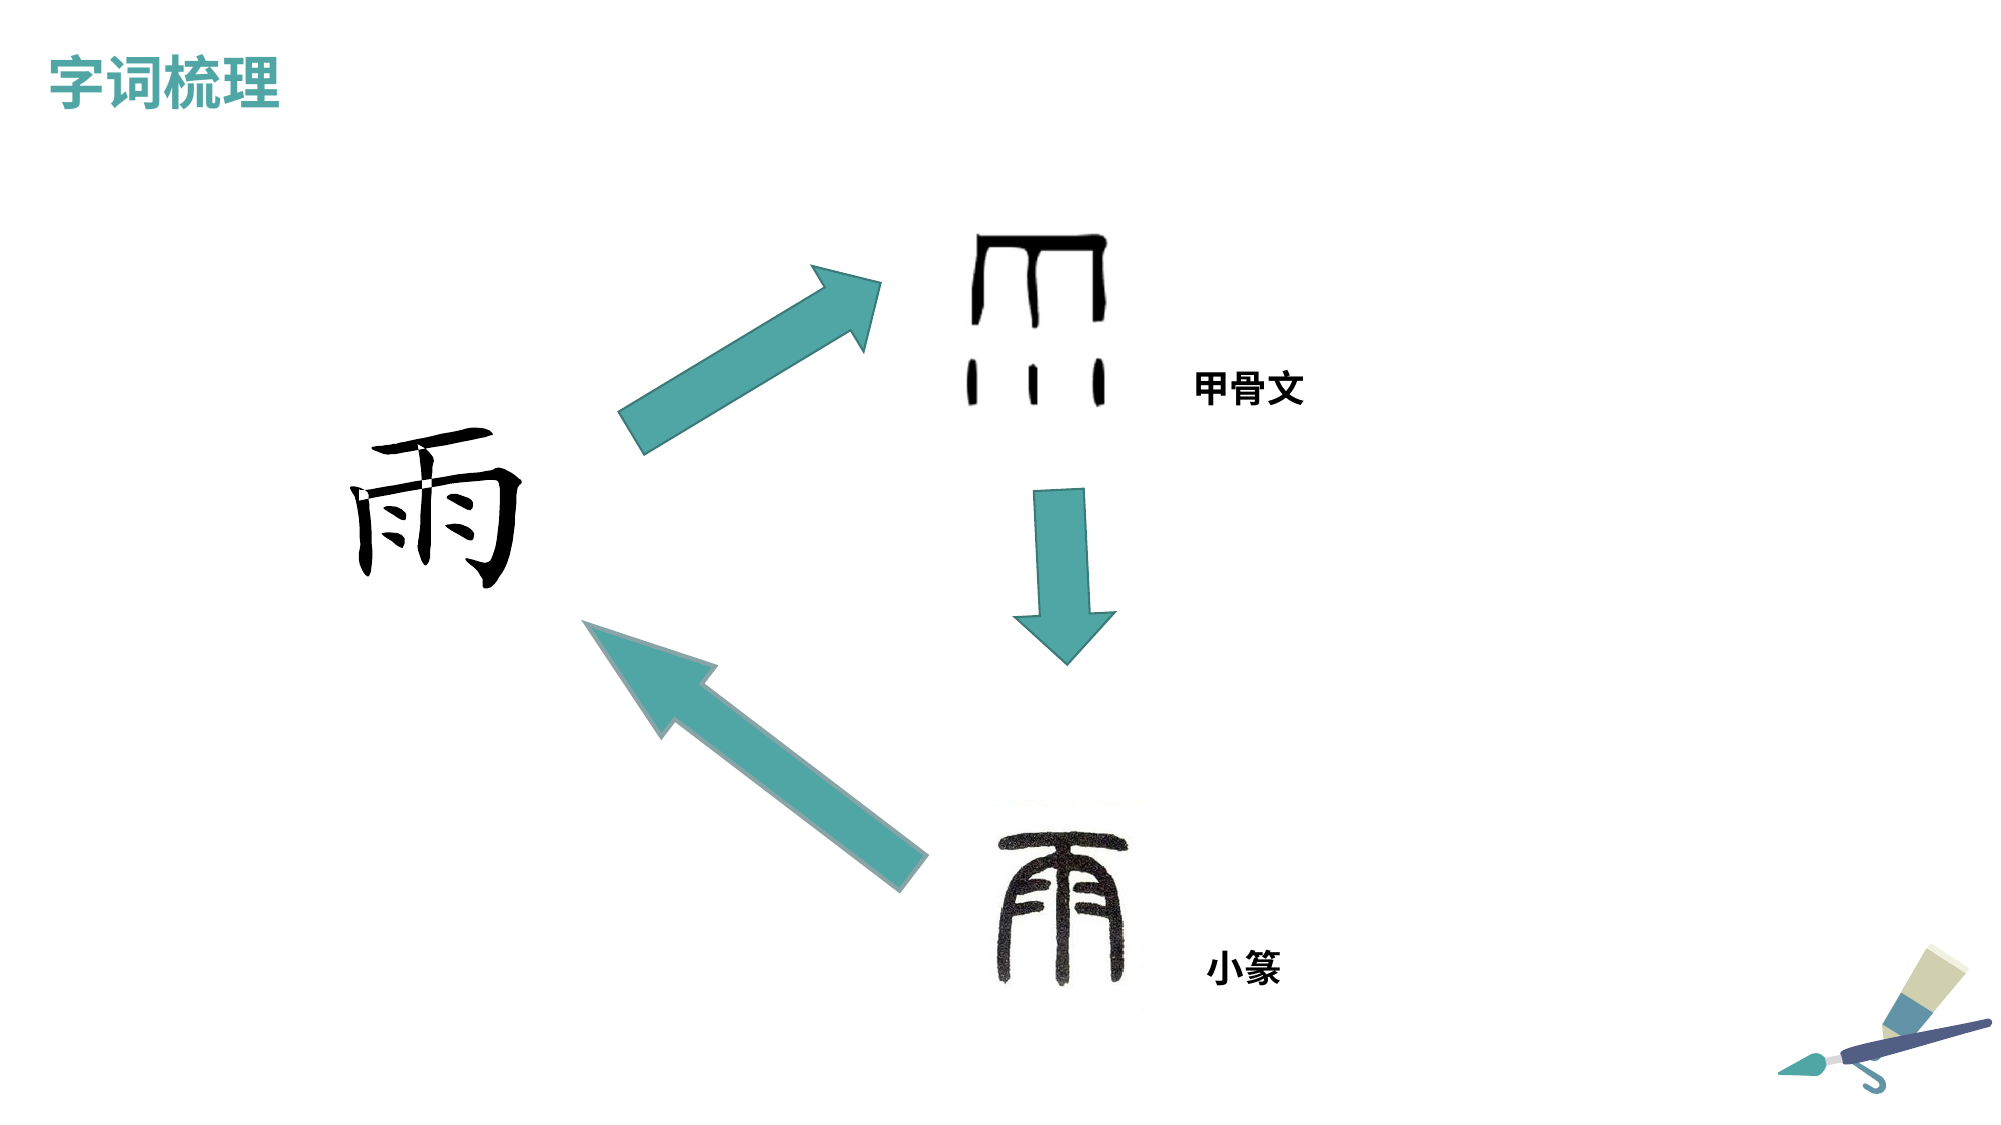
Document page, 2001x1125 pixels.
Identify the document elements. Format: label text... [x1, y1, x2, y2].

picture [982, 800, 1144, 1014]
text_box [350, 427, 522, 589]
text_box 甲骨文 [1177, 357, 1340, 418]
text_box 字词梳理 [32, 38, 296, 124]
picture [942, 225, 1144, 421]
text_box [1811, 945, 1974, 1125]
text_box [586, 623, 927, 891]
text_box [1012, 487, 1118, 667]
text_box [617, 264, 882, 457]
text_box 小篆 [1192, 937, 1318, 998]
